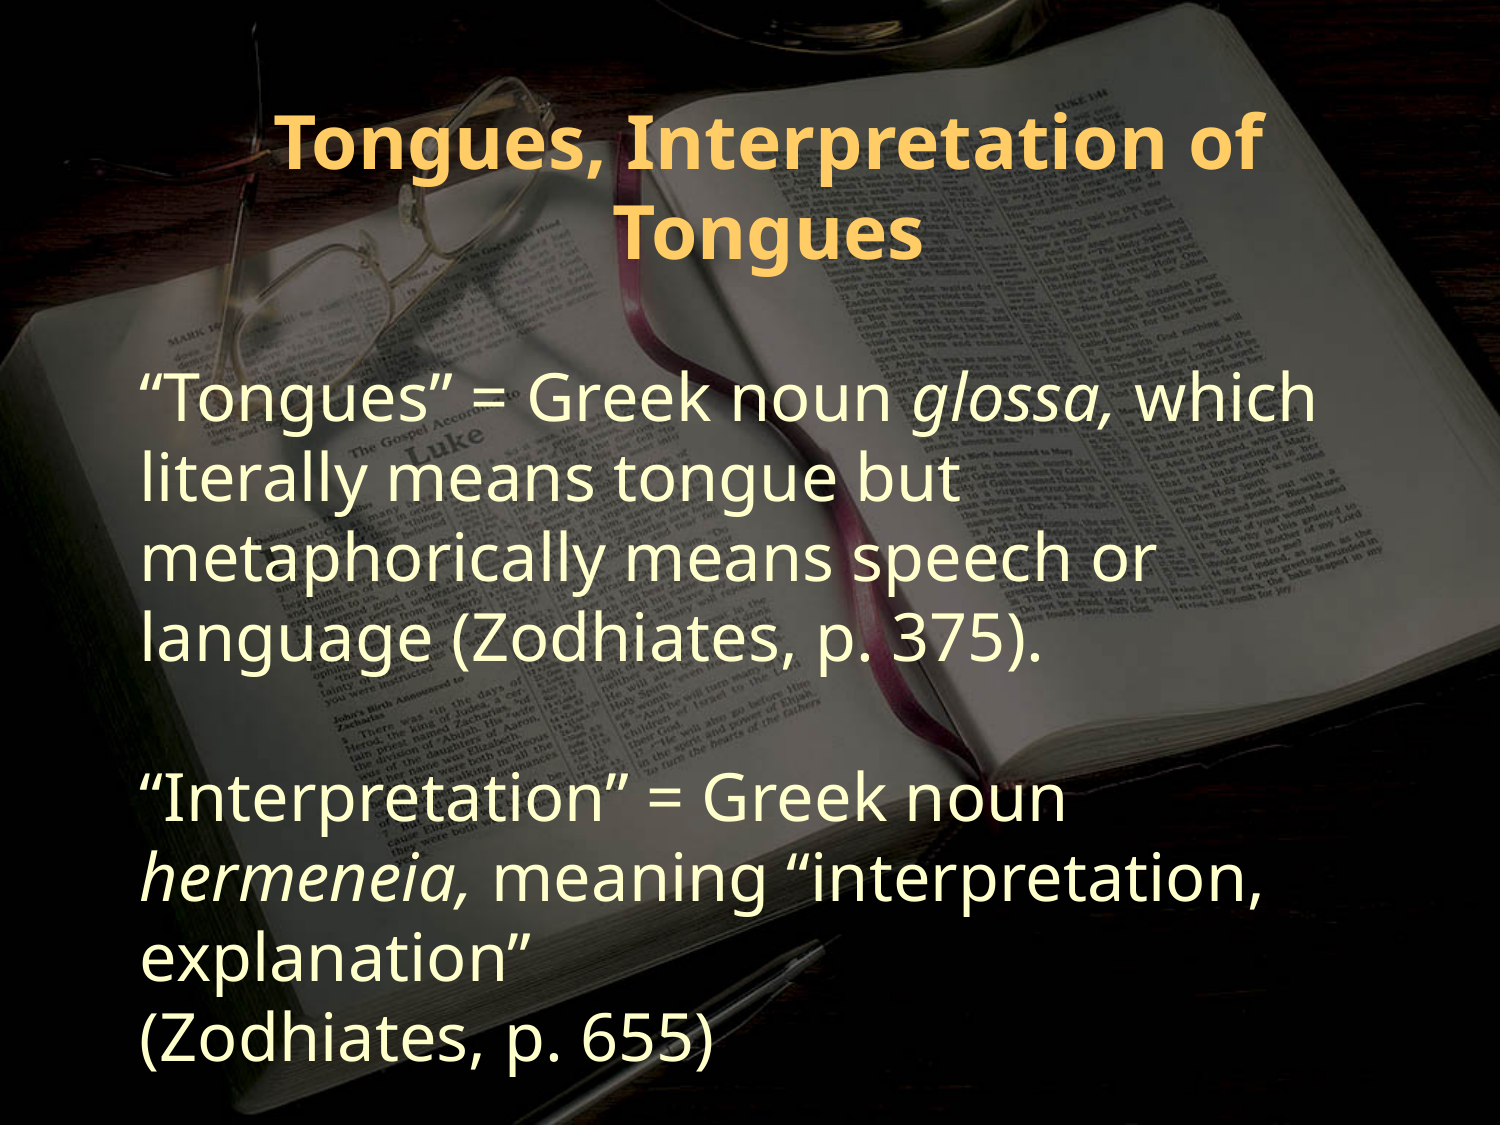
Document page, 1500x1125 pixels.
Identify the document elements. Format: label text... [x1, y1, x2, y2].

picture [0, 0, 1500, 1125]
text_box Tongues, Interpretation of Tongues “Tongues” = Greek noun glossa, which literally means tongue but metaphorically means speech or language (Zodhiates, p. 375). “Interpretation” = Greek noun hermeneia, meaning “interpretation, explanation” (Zodhiates, p. 655) [124, 87, 1413, 1082]
